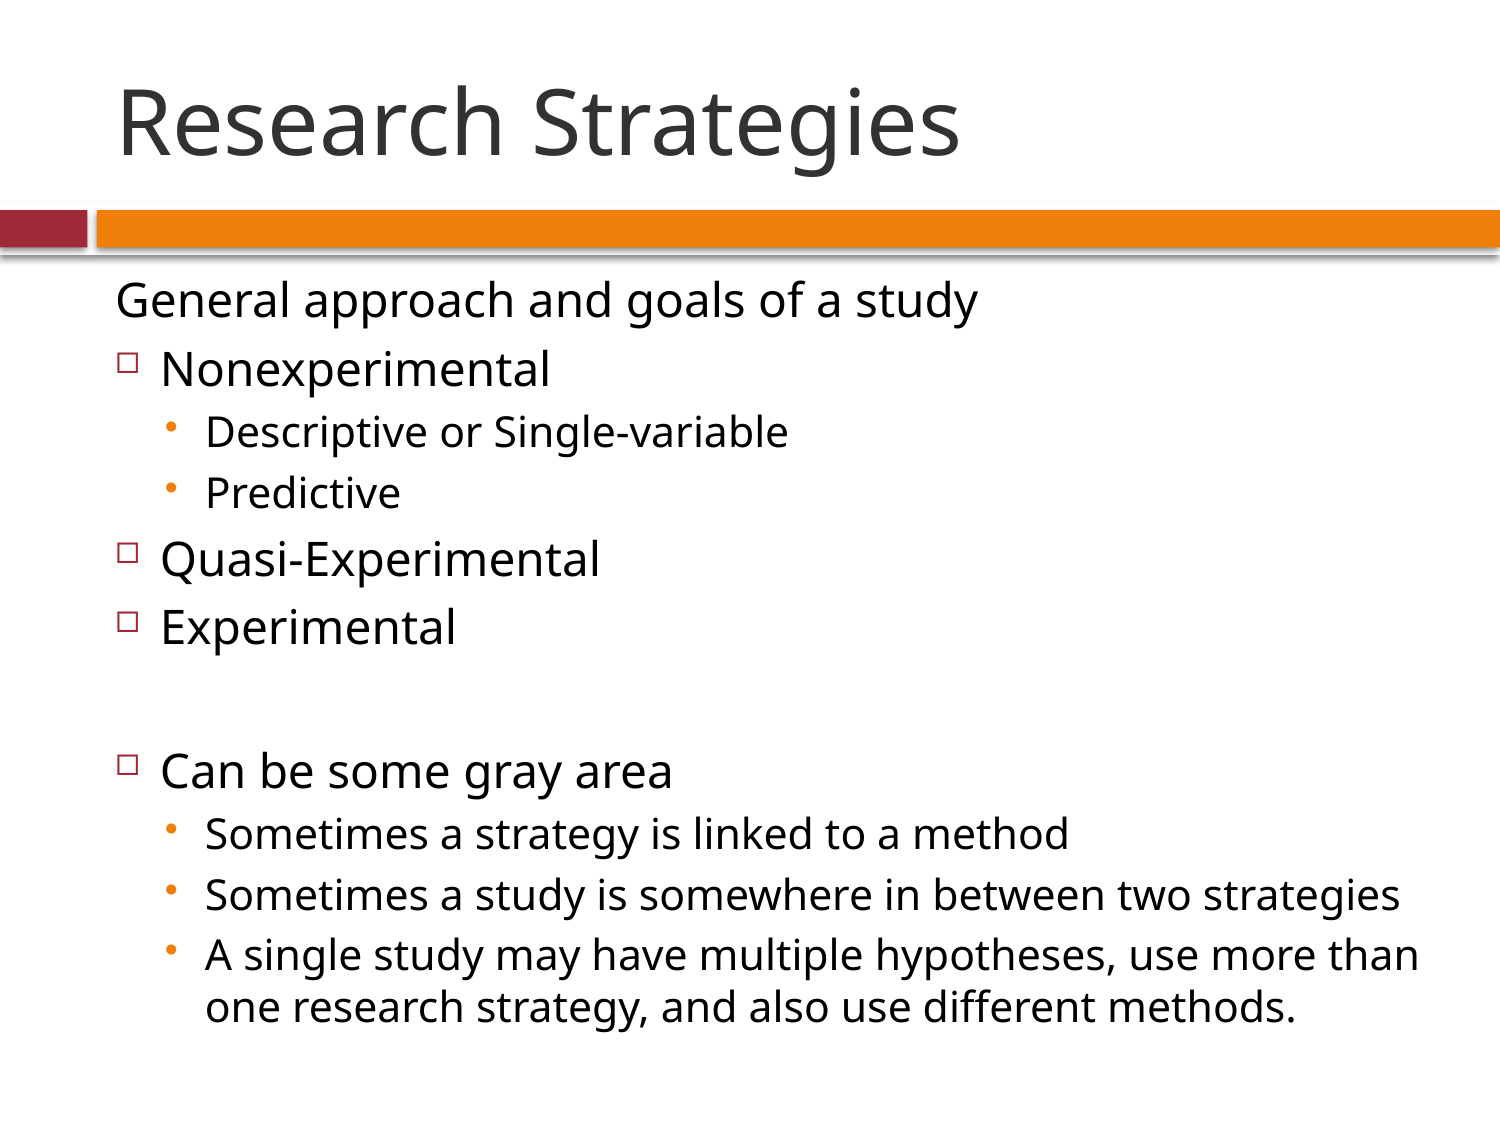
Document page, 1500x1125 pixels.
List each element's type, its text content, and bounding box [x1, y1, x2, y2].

title Research Strategies [100, 37, 1438, 200]
list General approach and goals of a study Nonexperimental Descriptive or Single-variable Predictive Quasi-Experimental Experimental Can be some gray area Sometimes a strategy is linked to a method Sometimes a study is somewhere in between two strategies A single study may have multiple hypotheses, use more than one research strategy, and also use different methods. [100, 262, 1438, 1075]
